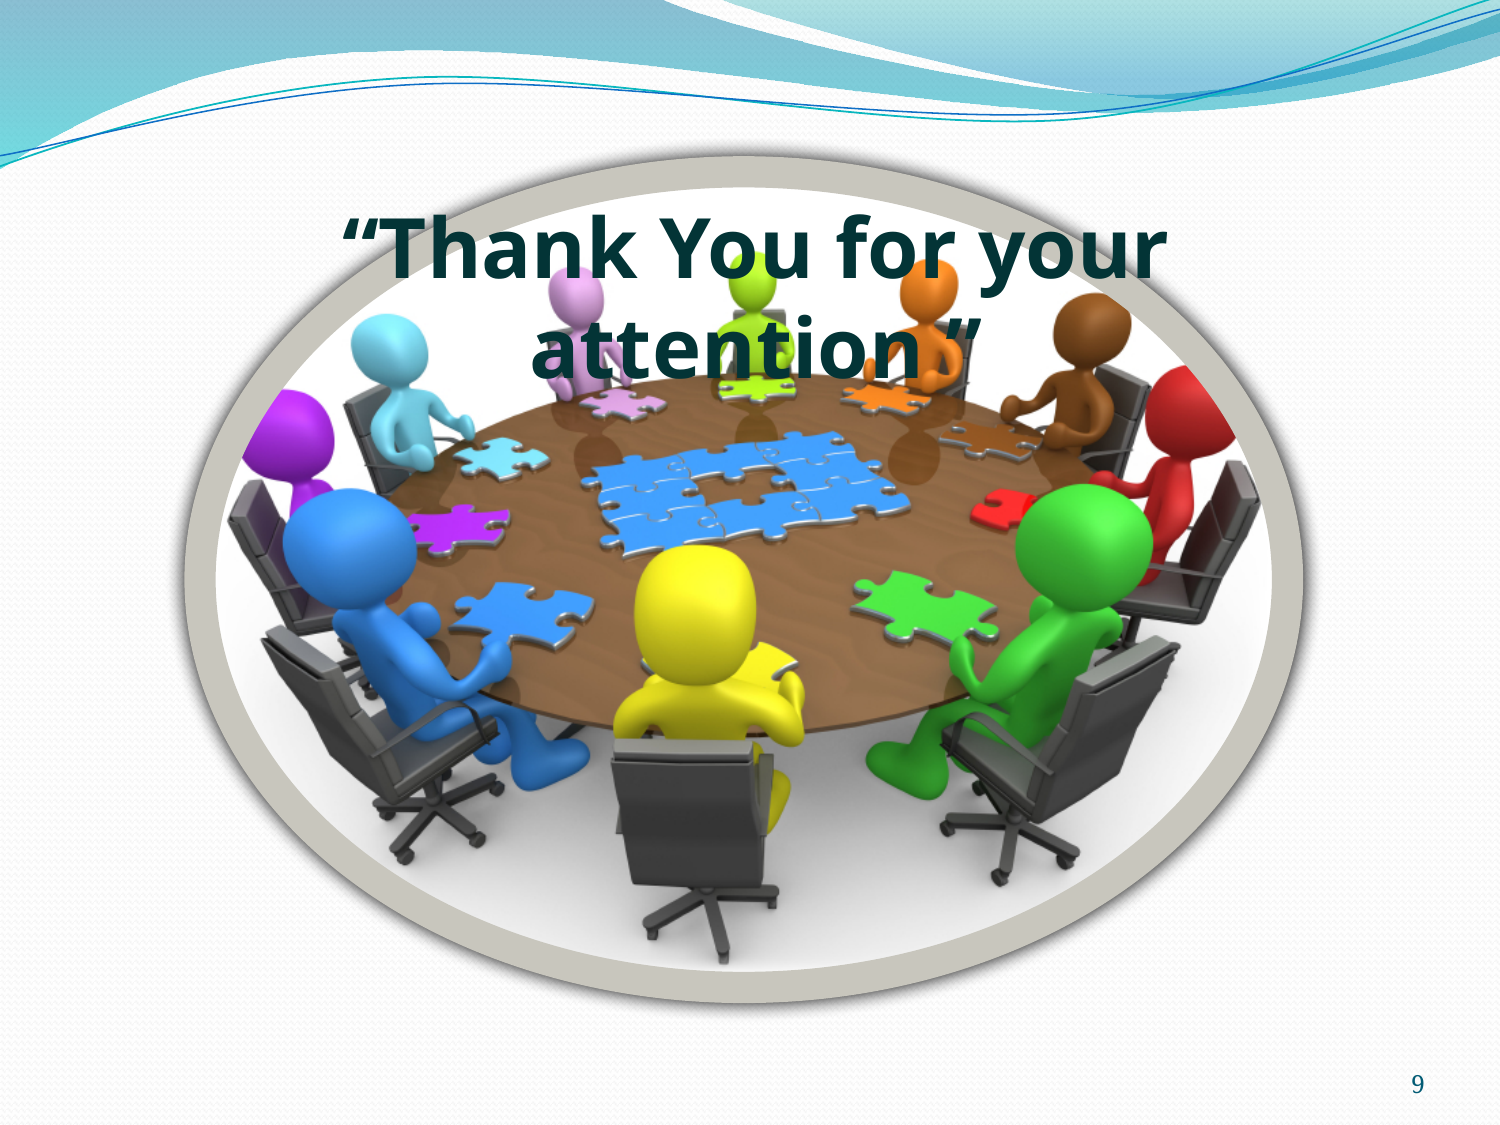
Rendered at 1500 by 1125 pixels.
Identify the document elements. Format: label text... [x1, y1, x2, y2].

picture [199, 171, 1288, 988]
text_box “Thank You for your attention ” [1295, 187, 1300, 403]
slide_number 9 [1299, 1042, 1425, 1103]
